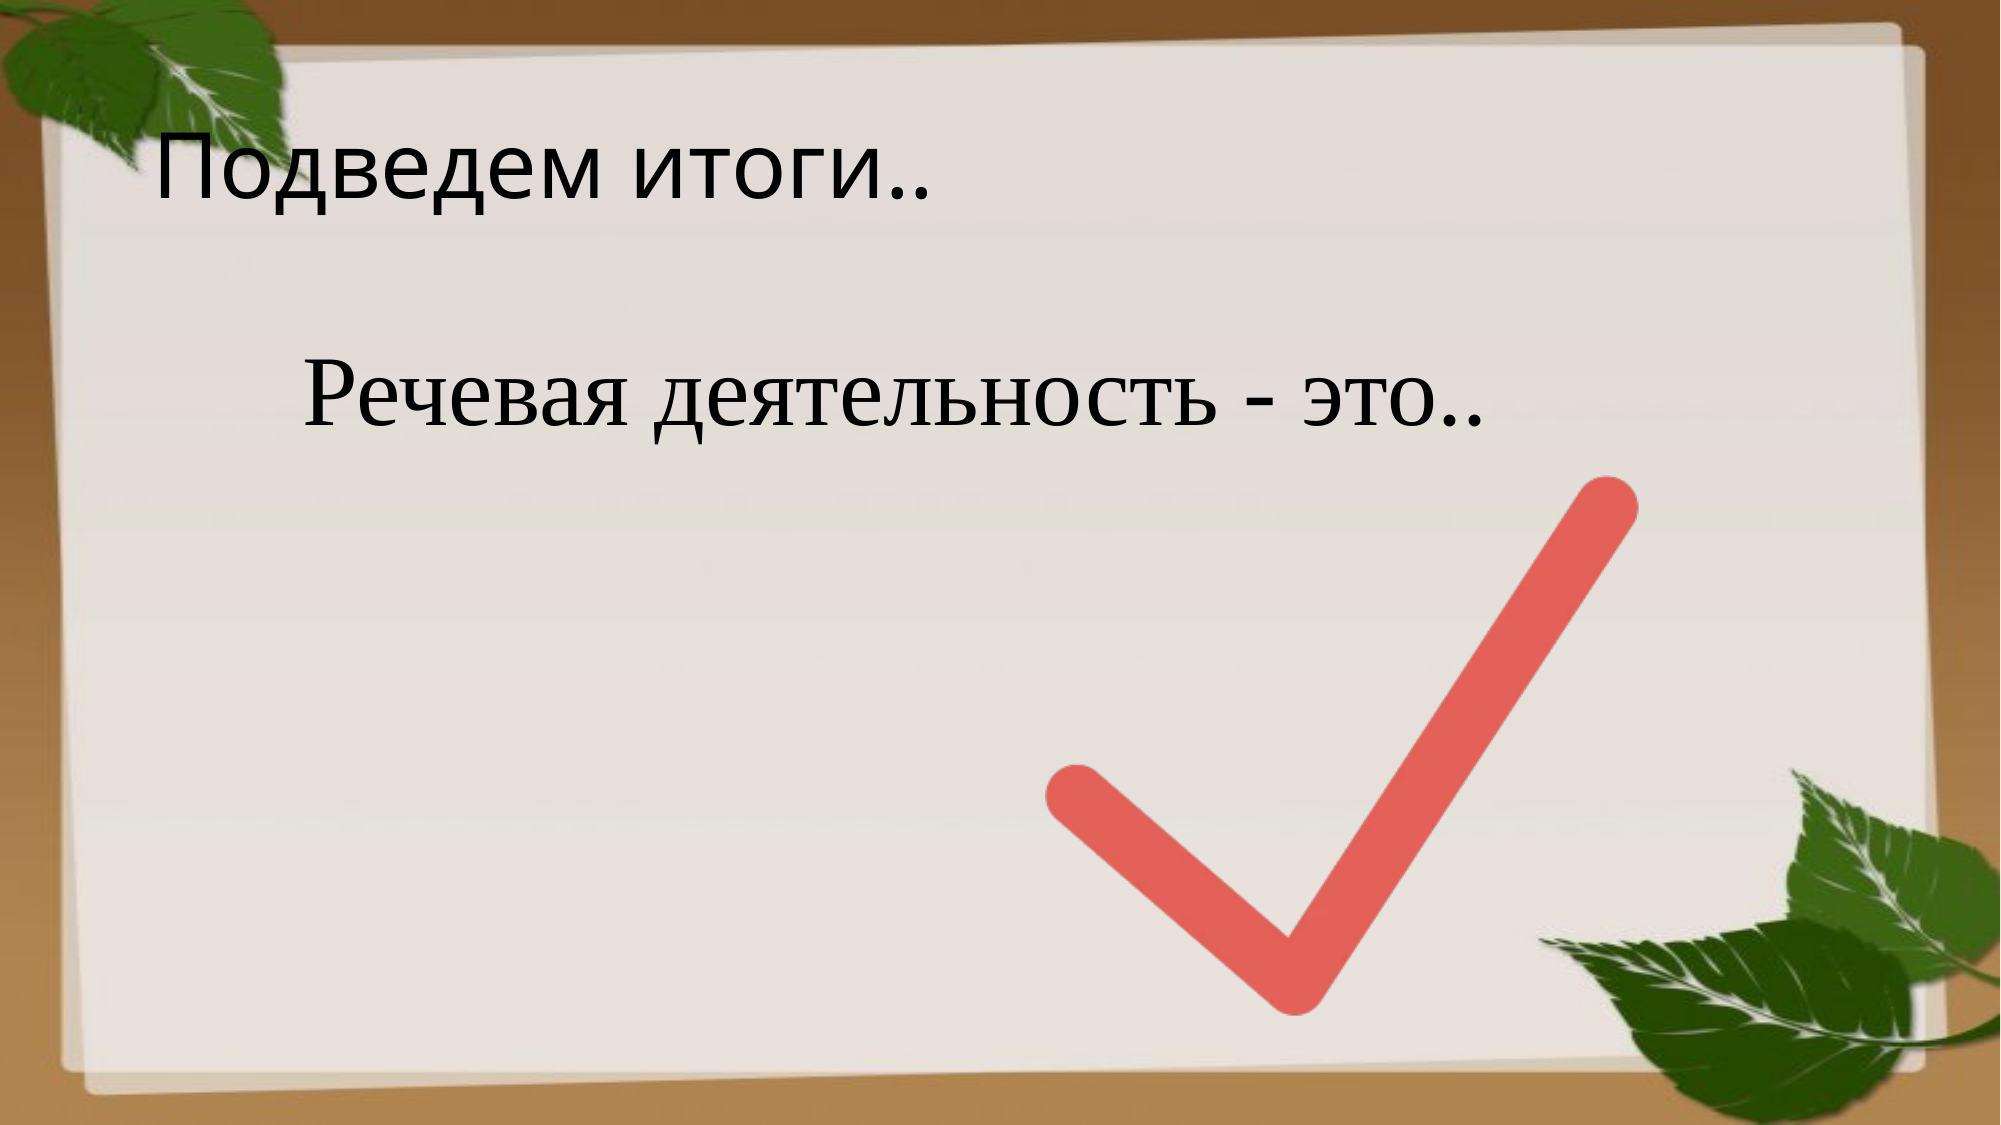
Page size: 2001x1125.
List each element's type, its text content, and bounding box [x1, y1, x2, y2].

title Подведем итоги.. [137, 59, 1863, 278]
picture [0, 0, 2001, 1125]
list Речевая деятельность - это.. [137, 299, 1863, 1014]
